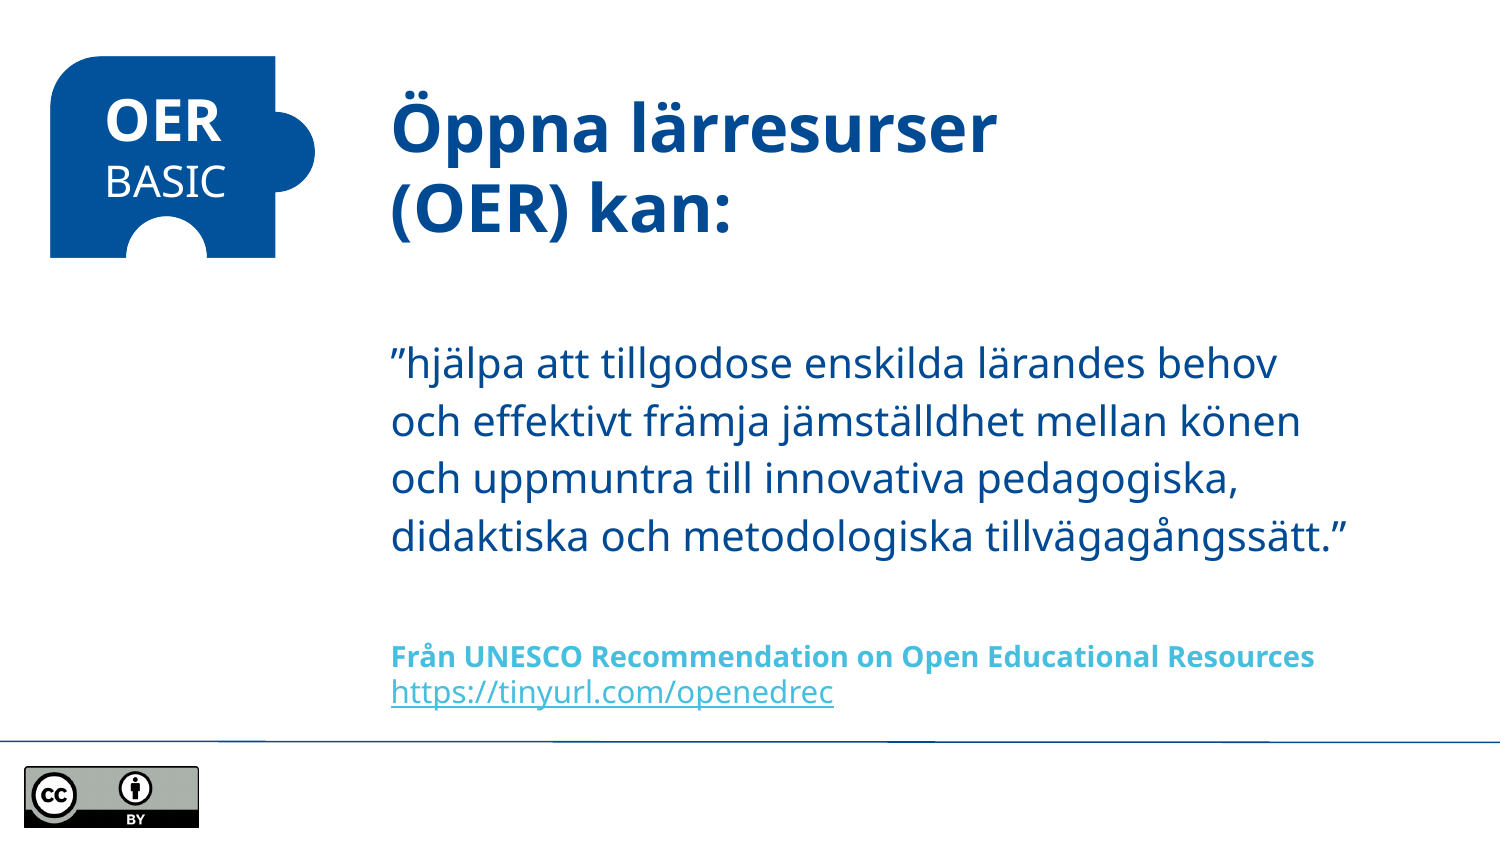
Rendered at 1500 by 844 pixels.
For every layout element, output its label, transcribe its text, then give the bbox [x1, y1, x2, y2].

text_box ”hjälpa att tillgodose enskilda lärandes behov och effektivt främja jämställdhet mellan könen och uppmuntra till innovativa pedagogiska, didaktiska och metodologiska tillvägagångssätt.” [375, 314, 1365, 618]
text_box Från UNESCO Recommendation on Open Educational Resources [375, 623, 1500, 689]
picture [24, 765, 199, 828]
text_box [0, 750, 1500, 844]
text_box Öppna lärresurser (OER) kan: [375, 70, 1247, 261]
picture [50, 56, 316, 258]
text_box OER BASIC [321, 65, 491, 225]
text_box https://tinyurl.com/openedrec [375, 656, 918, 730]
